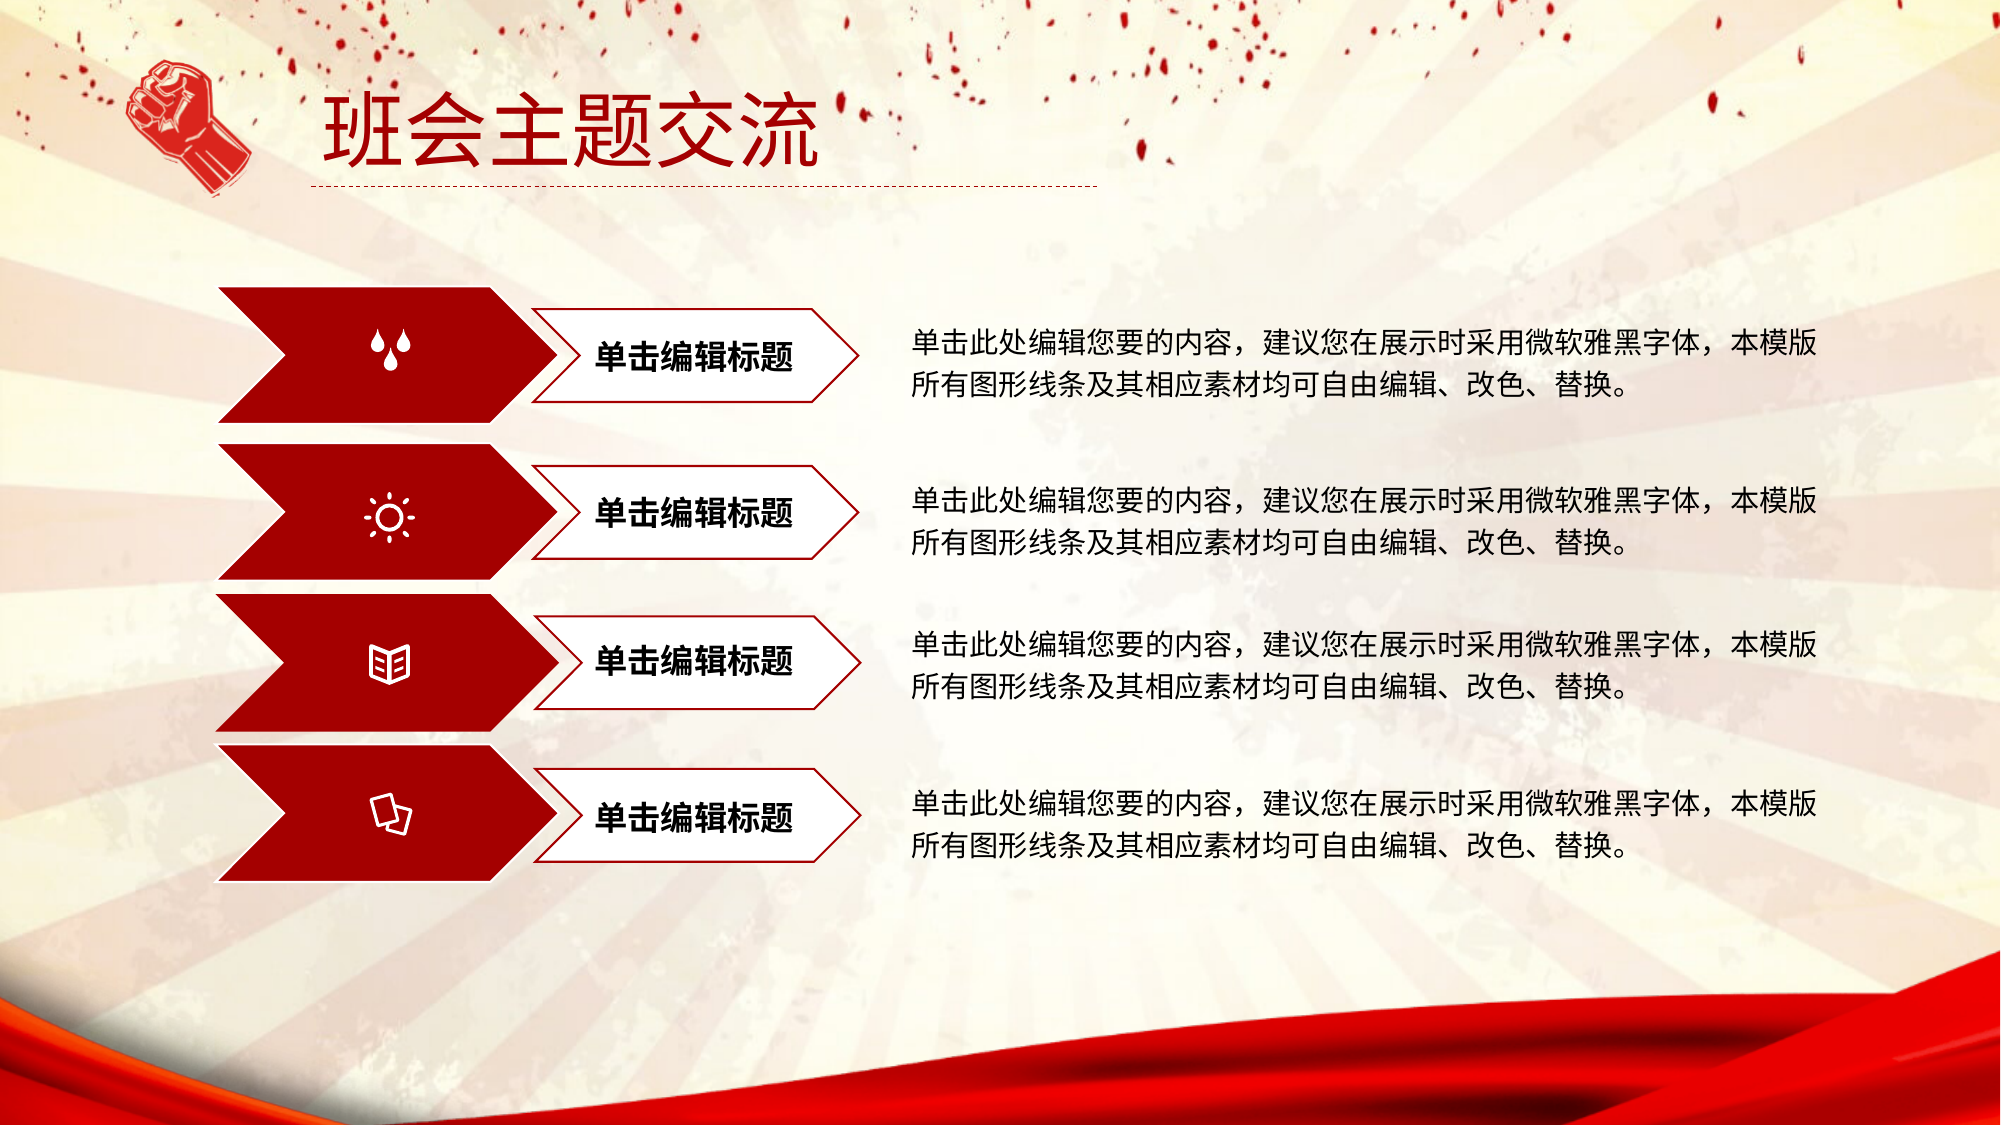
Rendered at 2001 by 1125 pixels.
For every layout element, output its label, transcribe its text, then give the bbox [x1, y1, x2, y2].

text_box [402, 530, 410, 538]
text_box 班会主题交流 [252, 70, 836, 186]
text_box [375, 503, 404, 532]
text_box 单击此处编辑您要的内容，建议您在展示时采用微软雅黑字体，本模版所有图形线条及其相应素材均可自由编辑、改色、替换。 [911, 619, 1820, 704]
text_box [369, 497, 377, 505]
text_box [530, 464, 860, 560]
text_box [387, 492, 392, 500]
text_box [212, 593, 561, 733]
text_box [212, 442, 561, 582]
text_box [532, 615, 862, 711]
text_box [396, 328, 411, 353]
text_box 单击此处编辑您要的内容，建议您在展示时采用微软雅黑字体，本模版所有图形线条及其相应素材均可自由编辑、改色、替换。 [911, 475, 1820, 560]
text_box [364, 515, 372, 520]
text_box 单击编辑标题 [594, 492, 807, 533]
text_box [369, 530, 377, 538]
text_box [383, 347, 398, 371]
text_box [369, 644, 410, 685]
text_box [407, 515, 415, 520]
text_box 单击此处编辑您要的内容，建议您在展示时采用微软雅黑字体，本模版所有图形线条及其相应素材均可自由编辑、改色、替换。 [911, 317, 1820, 402]
text_box 单击此处编辑您要的内容，建议您在展示时采用微软雅黑字体，本模版所有图形线条及其相应素材均可自由编辑、改色、替换。 [911, 777, 1820, 862]
text_box [530, 308, 860, 404]
text_box 单击编辑标题 [594, 796, 807, 837]
text_box [212, 285, 561, 425]
text_box 单击编辑标题 [594, 640, 807, 681]
text_box [532, 767, 862, 863]
text_box [370, 328, 385, 353]
text_box [212, 743, 561, 884]
picture [0, 0, 2001, 1125]
text_box [387, 535, 392, 544]
text_box [402, 497, 410, 505]
text_box [369, 792, 413, 836]
text_box 单击编辑标题 [594, 336, 807, 377]
